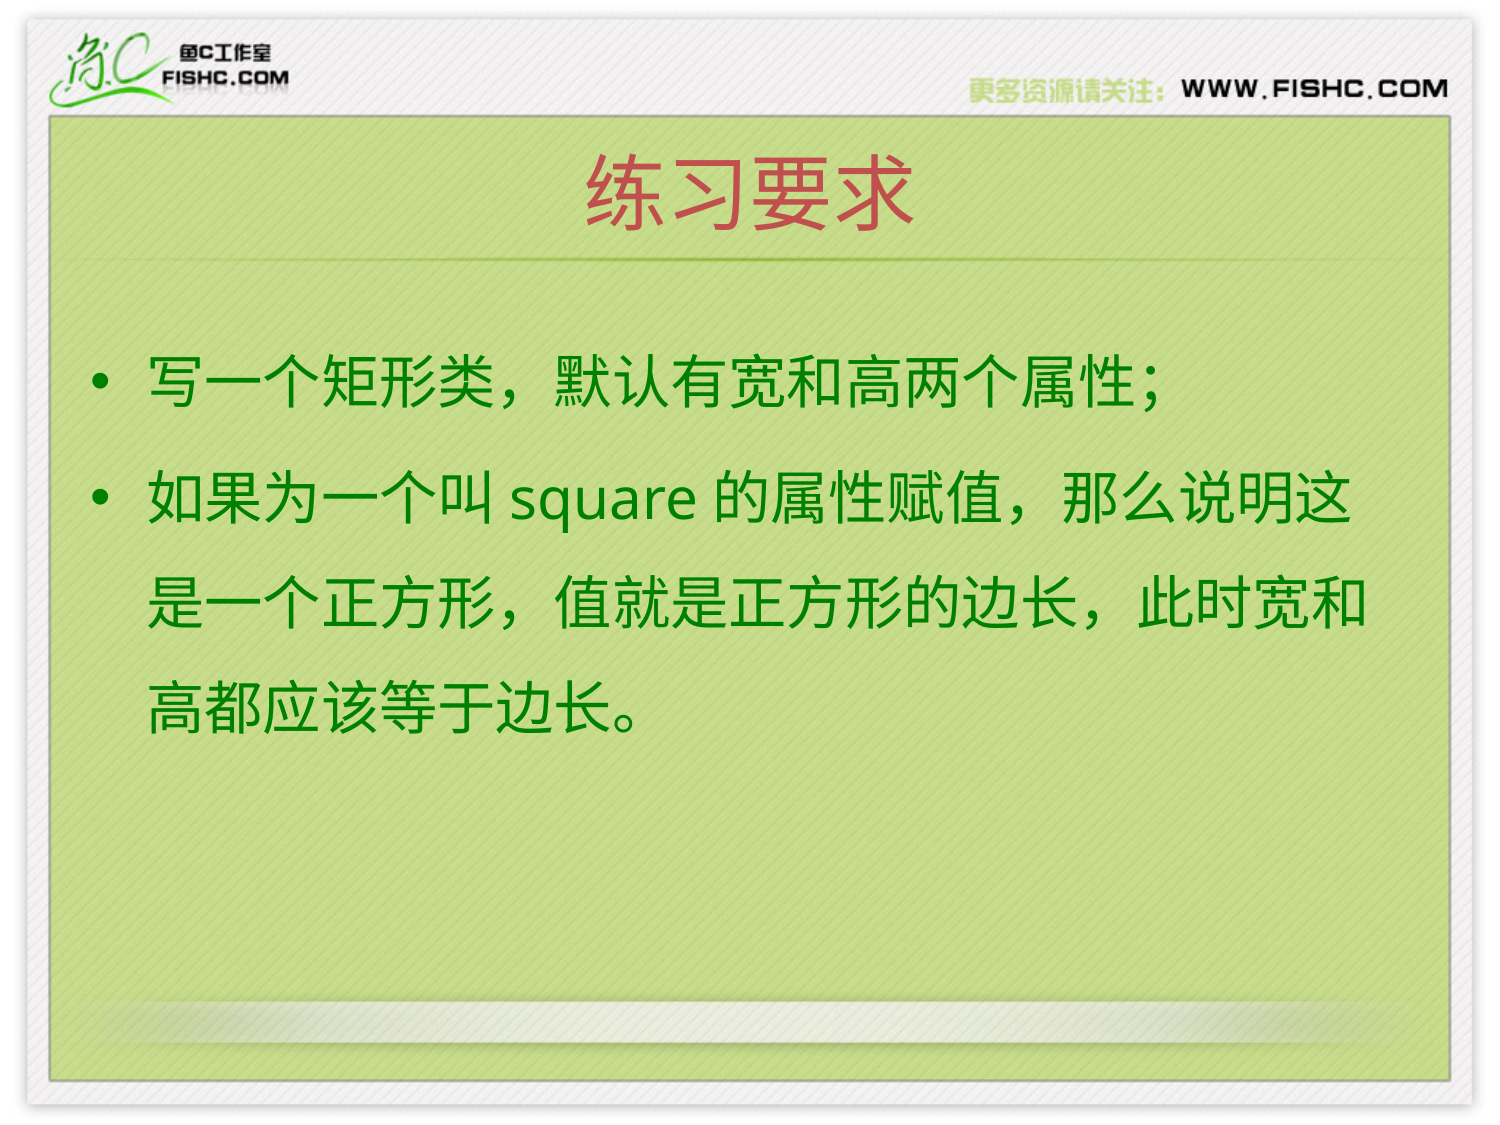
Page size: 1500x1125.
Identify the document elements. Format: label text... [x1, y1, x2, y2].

picture [0, 0, 1500, 1125]
title 练习要求 [75, 113, 1425, 268]
list 写一个矩形类，默认有宽和高两个属性； 如果为一个叫square的属性赋值，那么说明这是一个正方形，值就是正方形的边长，此时宽和高都应该等于边长。 [75, 302, 1425, 817]
